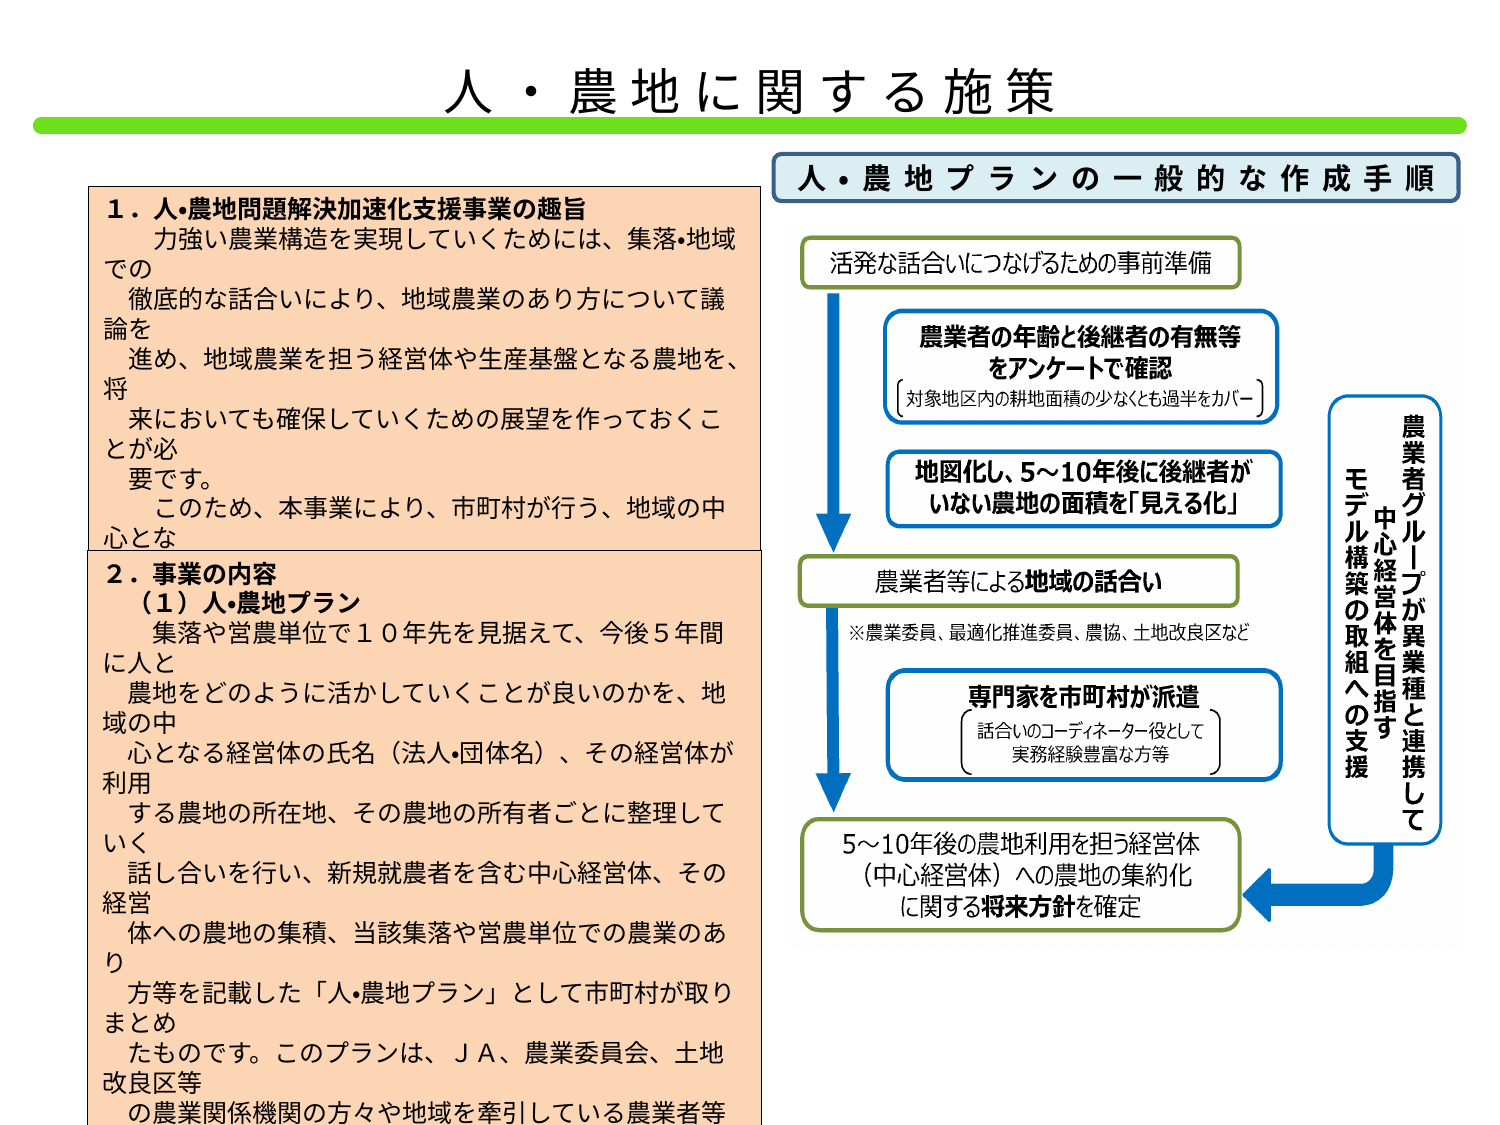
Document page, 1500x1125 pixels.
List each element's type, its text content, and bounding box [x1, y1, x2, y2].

text_box 人・農地プランの一般的な作成手順 [771, 151, 1461, 204]
text_box １．人・農地問題解決加速化支援事業の趣旨 力強い農業構造を実現していくためには、集落・地域での 徹底的な話合いにより、地域農業のあり方について議論を 進め、地域農業を担う経営体や生産基盤となる農地を、将 来においても確保していくための展望を作っておくことが必 要です。 このため、本事業により、市町村が行う、地域の中心とな る経営体の確保や、地域の中心となる経営体への農地集 積に必要な取組を支援することにより、農業の競争力・体質 強化を図り、持続可能な農業を実現します。 [88, 186, 761, 550]
text_box ２．事業の内容 （１）人・農地プラン 集落や営農単位で１０年先を見据えて、今後５年間に人と 農地をどのように活かしていくことが良いのかを、地域の中 心となる経営体の氏名（法人・団体名）、その経営体が利用 する農地の所在地、その農地の所有者ごとに整理していく 話し合いを行い、新規就農者を含む中心経営体、その経営 体への農地の集積、当該集落や営農単位での農業のあり 方等を記載した「人・農地プラン」として市町村が取りまとめ たものです。このプランは、ＪＡ、農業委員会、土地改良区等 の農業関係機関の方々や地域を牽引している農業者等に よる検討会（メンバーの概ね３割以上は女性農業者）に諮り、 決定していくものです。 [87, 550, 762, 1125]
text_box 人・農地に関する施策 [265, 53, 1235, 124]
picture [785, 226, 1459, 950]
